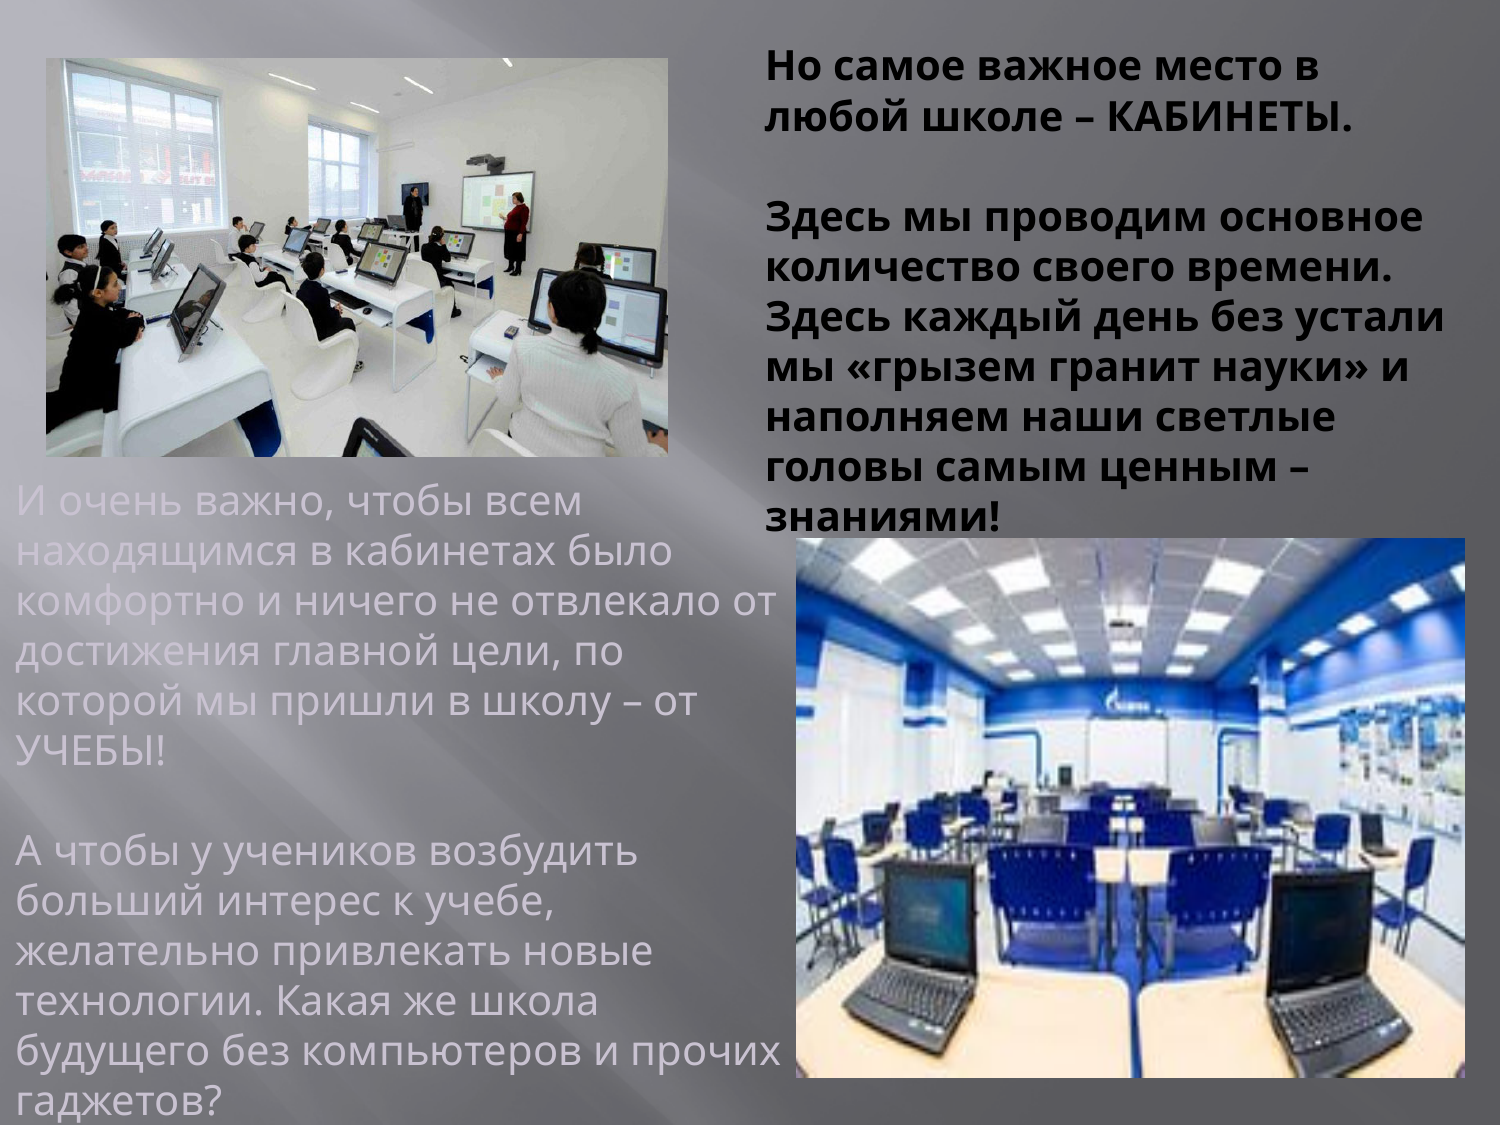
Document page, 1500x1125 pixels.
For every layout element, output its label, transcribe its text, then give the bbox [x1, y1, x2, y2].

text_box И очень важно, чтобы всем находящимся в кабинетах было комфортно и ничего не отвлекало от достижения главной цели, по которой мы пришли в школу – от УЧЕБЫ! А чтобы у учеников возбудить больший интерес к учебе, желательно привлекать новые технологии. Какая же школа будущего без компьютеров и прочих гаджетов? [0, 503, 798, 1094]
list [46, 58, 669, 458]
picture [796, 538, 1466, 1079]
title Но самое важное место в любой школе – КАБИНЕТЫ. Здесь мы проводим основное количество своего времени. Здесь каждый день без устали мы «грызем гранит науки» и наполняем наши светлые головы самым ценным – знаниями! [750, 19, 1471, 548]
